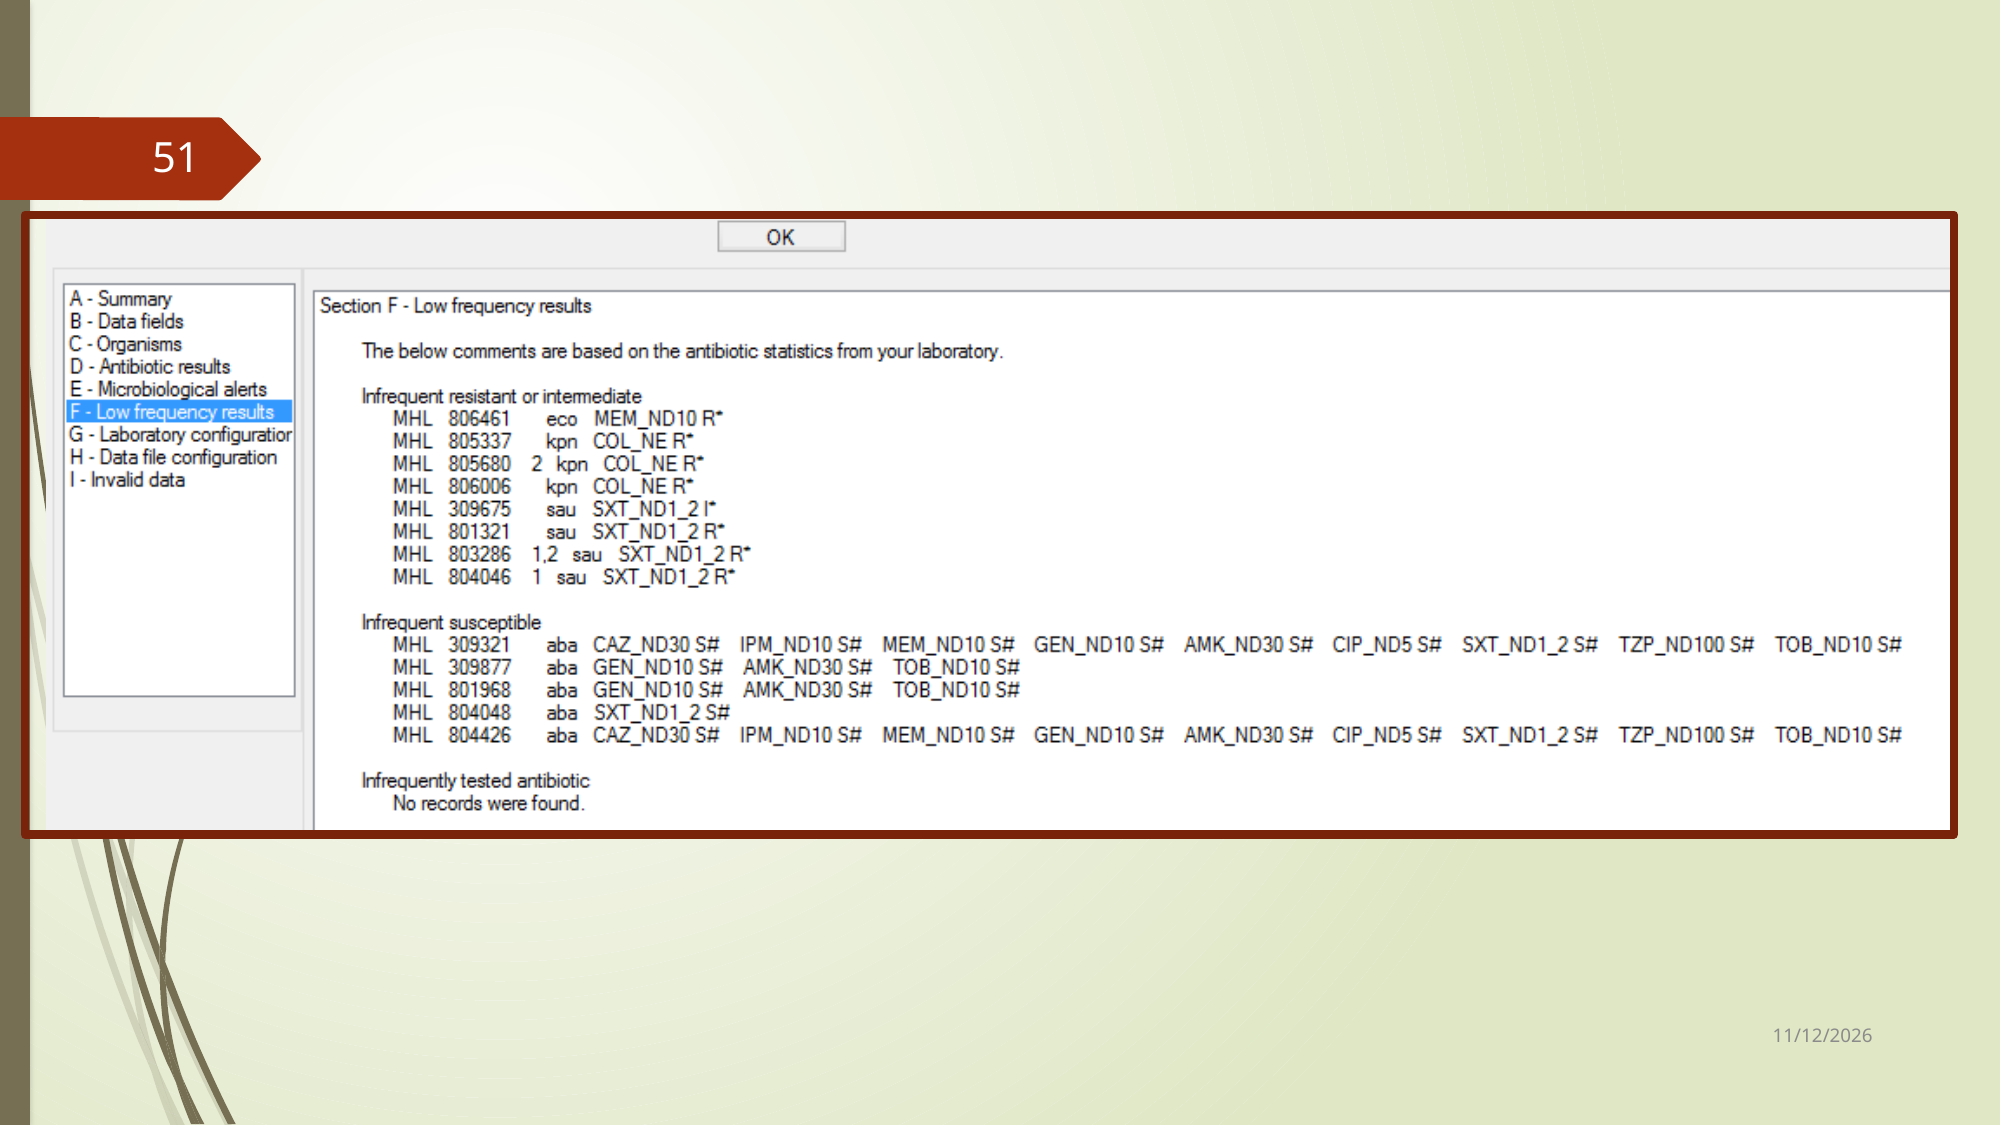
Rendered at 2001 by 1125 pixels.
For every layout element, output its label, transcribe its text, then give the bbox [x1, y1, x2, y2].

picture [45, 214, 1955, 835]
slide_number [1699, 1005, 1888, 1067]
slide_number 51 [87, 129, 216, 190]
text_box [24, 213, 1955, 836]
